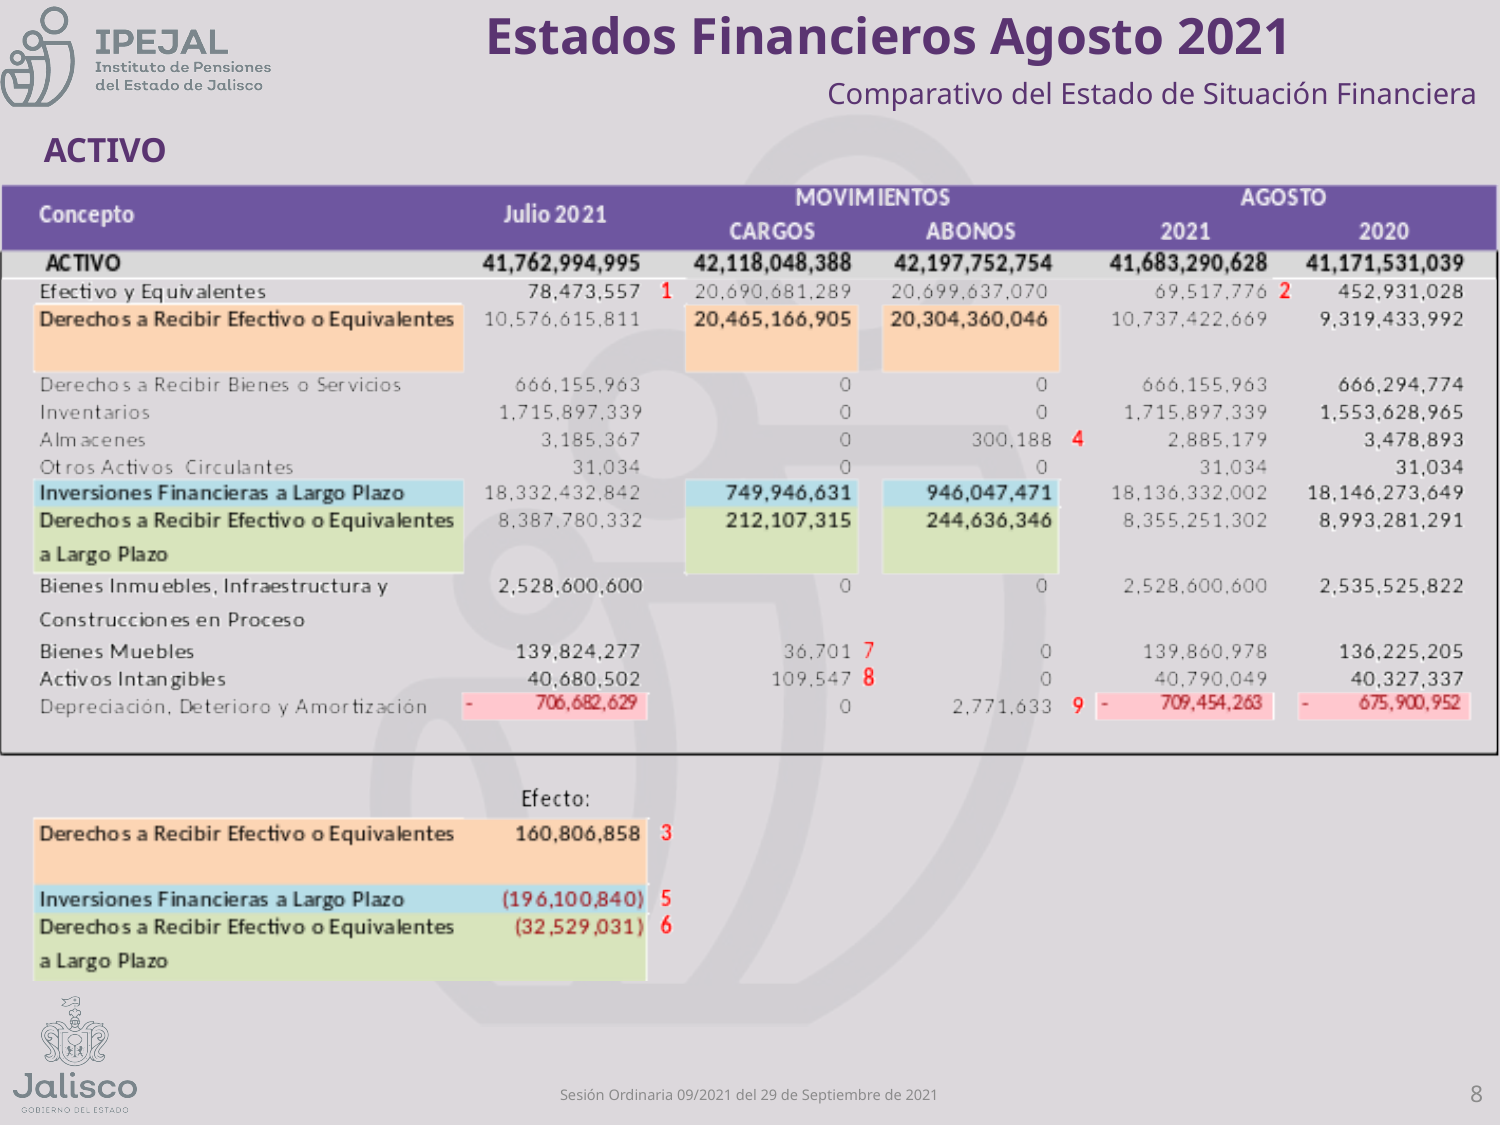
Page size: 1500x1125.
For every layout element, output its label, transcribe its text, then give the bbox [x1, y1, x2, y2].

picture [0, 988, 166, 1125]
picture [0, 184, 1499, 981]
text_box Estados Financieros Agosto 2021 [277, 4, 1500, 130]
slide_number 8 [1410, 1065, 1499, 1125]
text_box ACTIVO [28, 122, 785, 177]
footer Sesión Ordinaria 09/2021 del 29 de Septiembre de 2021 [471, 1065, 1028, 1125]
text_box Comparativo del Estado de Situación Financiera [256, 67, 1493, 118]
picture [0, 6, 271, 107]
